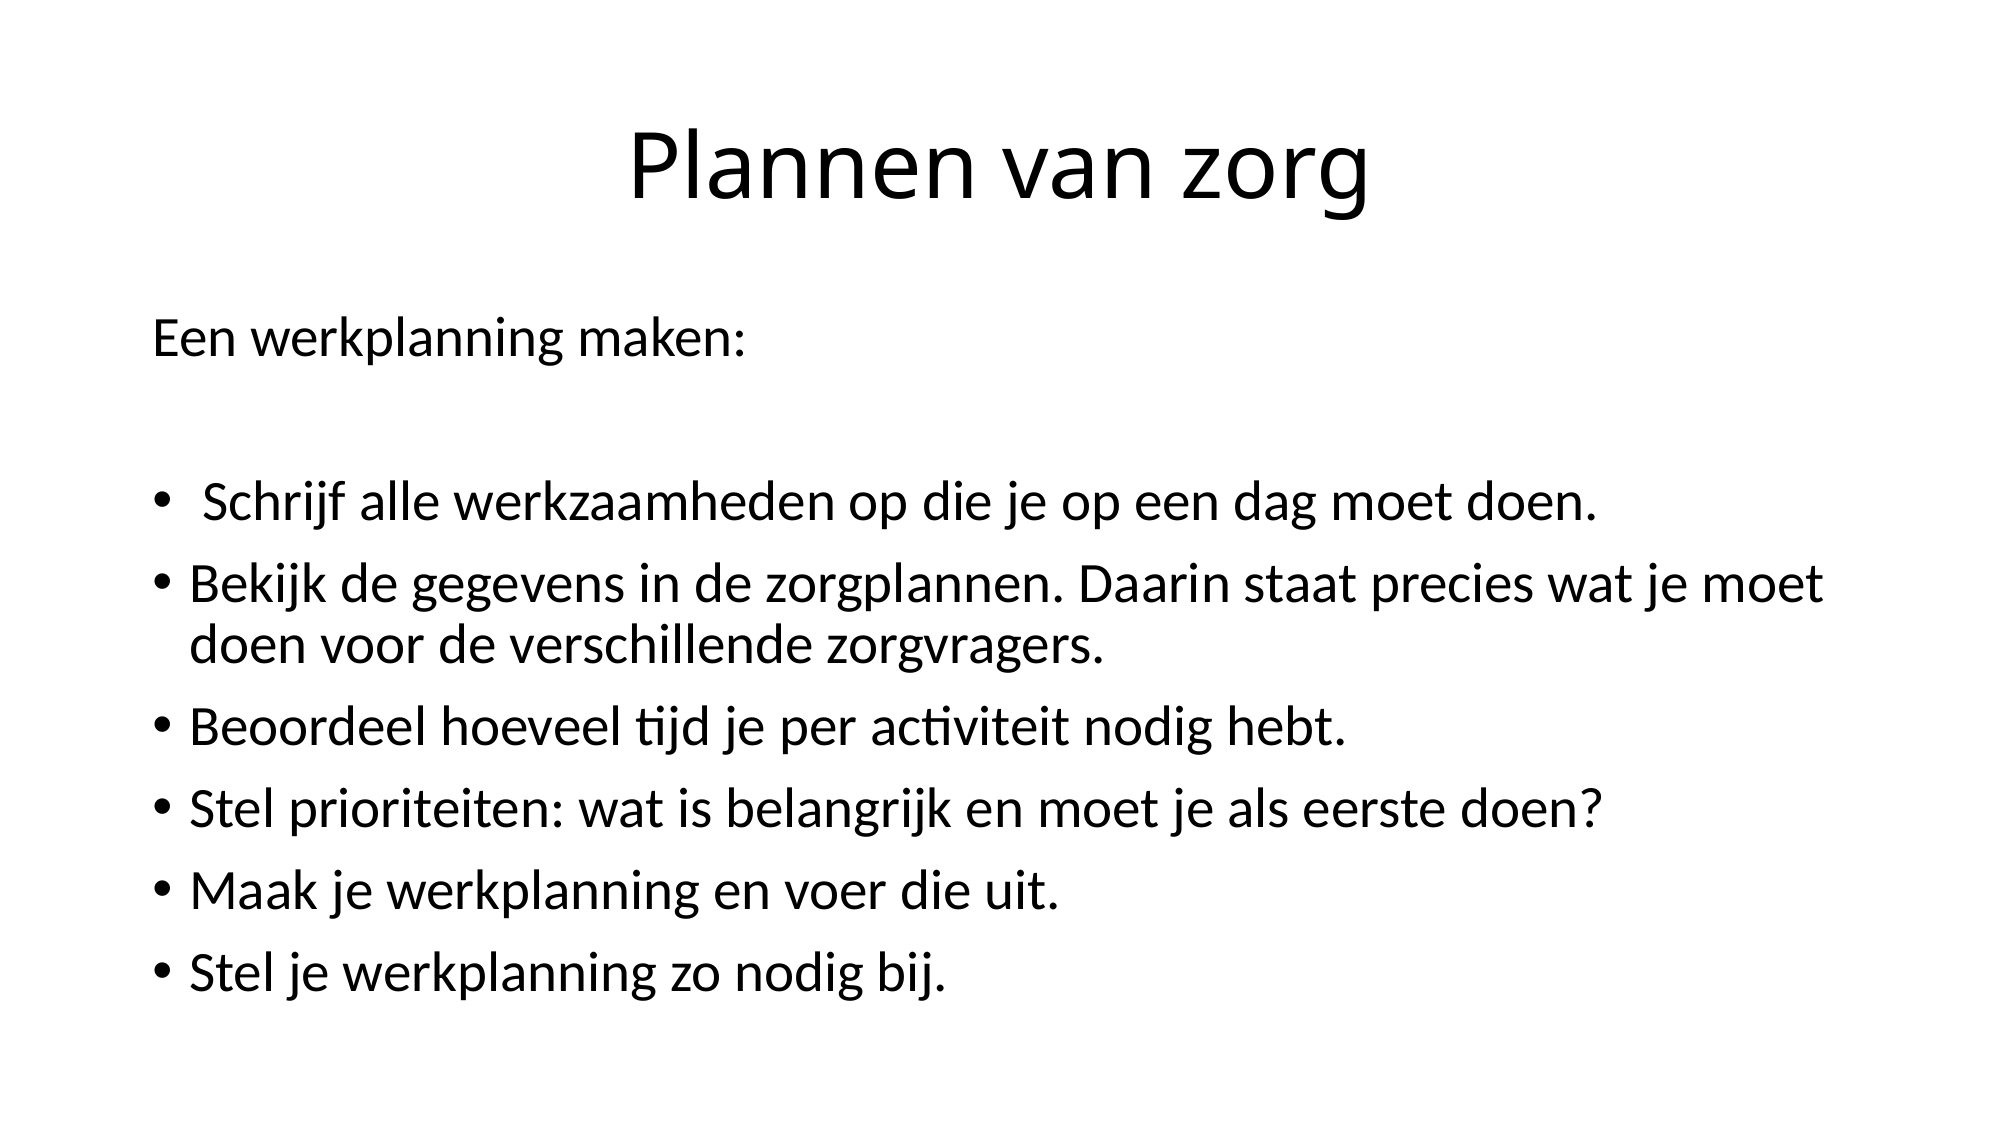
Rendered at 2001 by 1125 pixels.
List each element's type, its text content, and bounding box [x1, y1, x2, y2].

list Een werkplanning maken: Schrijf alle werkzaamheden op die je op een dag moet doen. Bekijk de gegevens in de zorgplannen. Daarin staat precies wat je moet doen voor de verschillende zorgvragers. Beoordeel hoeveel tijd je per activiteit nodig hebt. Stel prioriteiten: wat is belangrijk en moet je als eerste doen? Maak je werkplanning en voer die uit. Stel je werkplanning zo nodig bij. [137, 299, 1863, 1014]
title Plannen van zorg [137, 59, 1863, 278]
